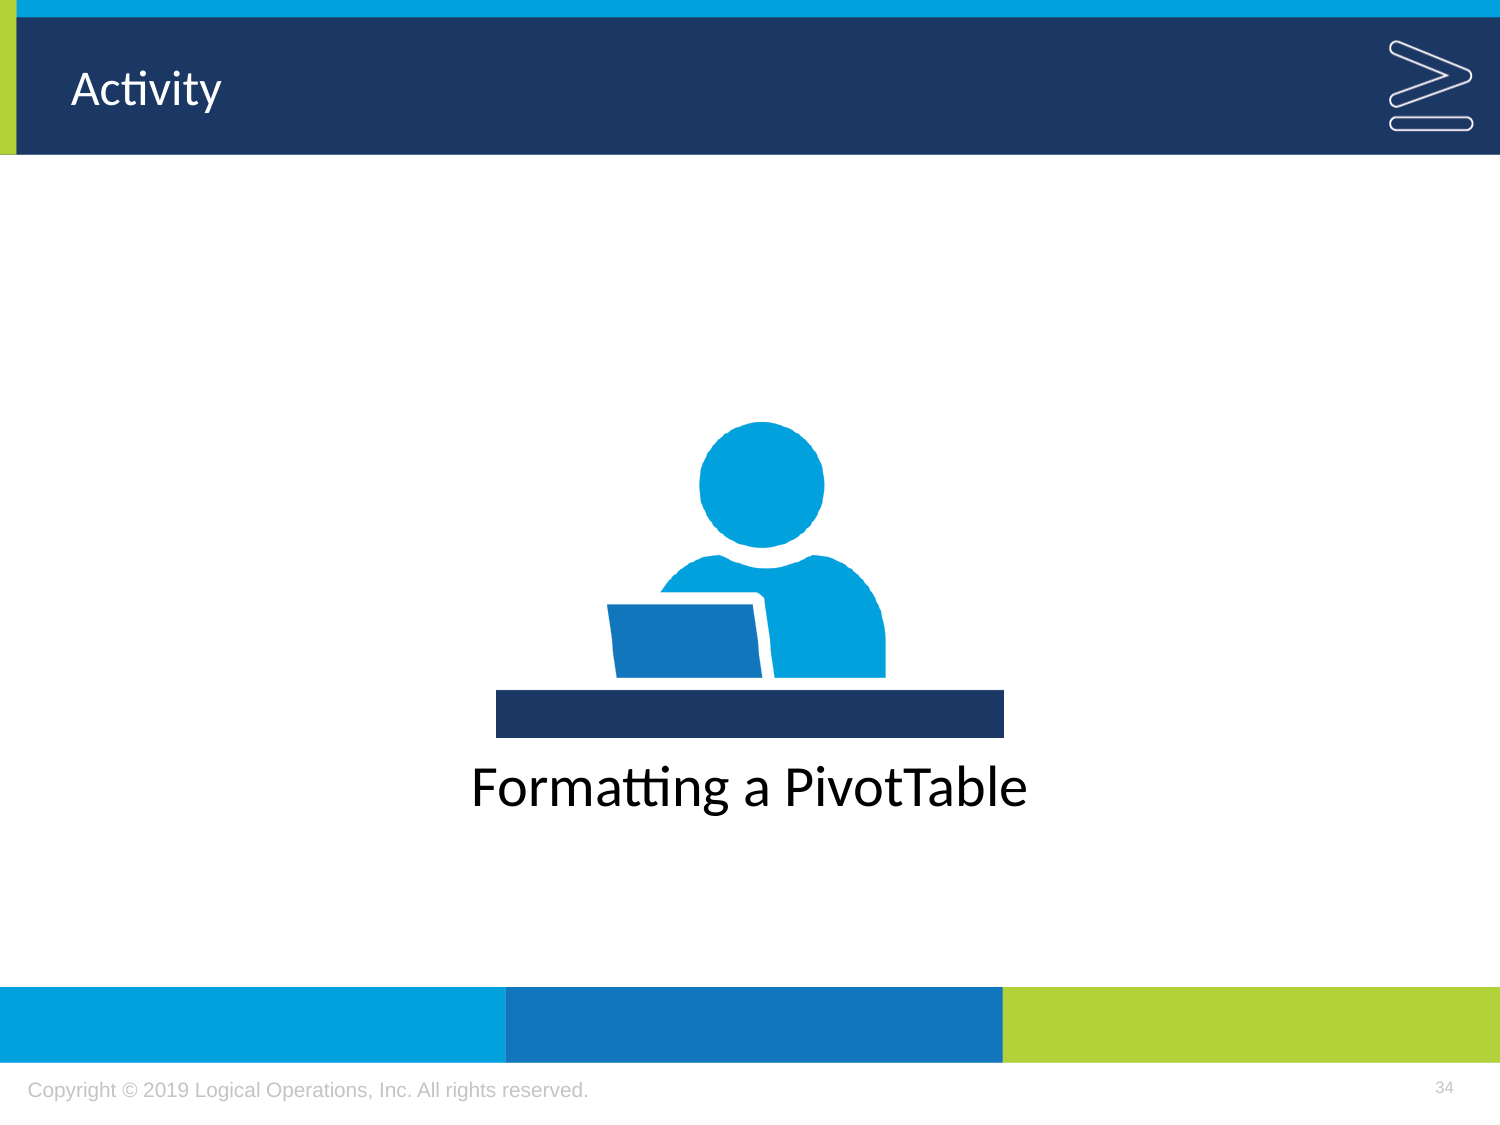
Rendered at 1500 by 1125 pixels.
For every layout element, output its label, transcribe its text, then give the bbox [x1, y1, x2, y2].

picture [506, 987, 1500, 1063]
picture [496, 422, 1004, 738]
picture [0, 0, 1500, 155]
list Formatting a PivotTable [93, 740, 1407, 841]
slide_number 34 [1118, 1057, 1469, 1118]
